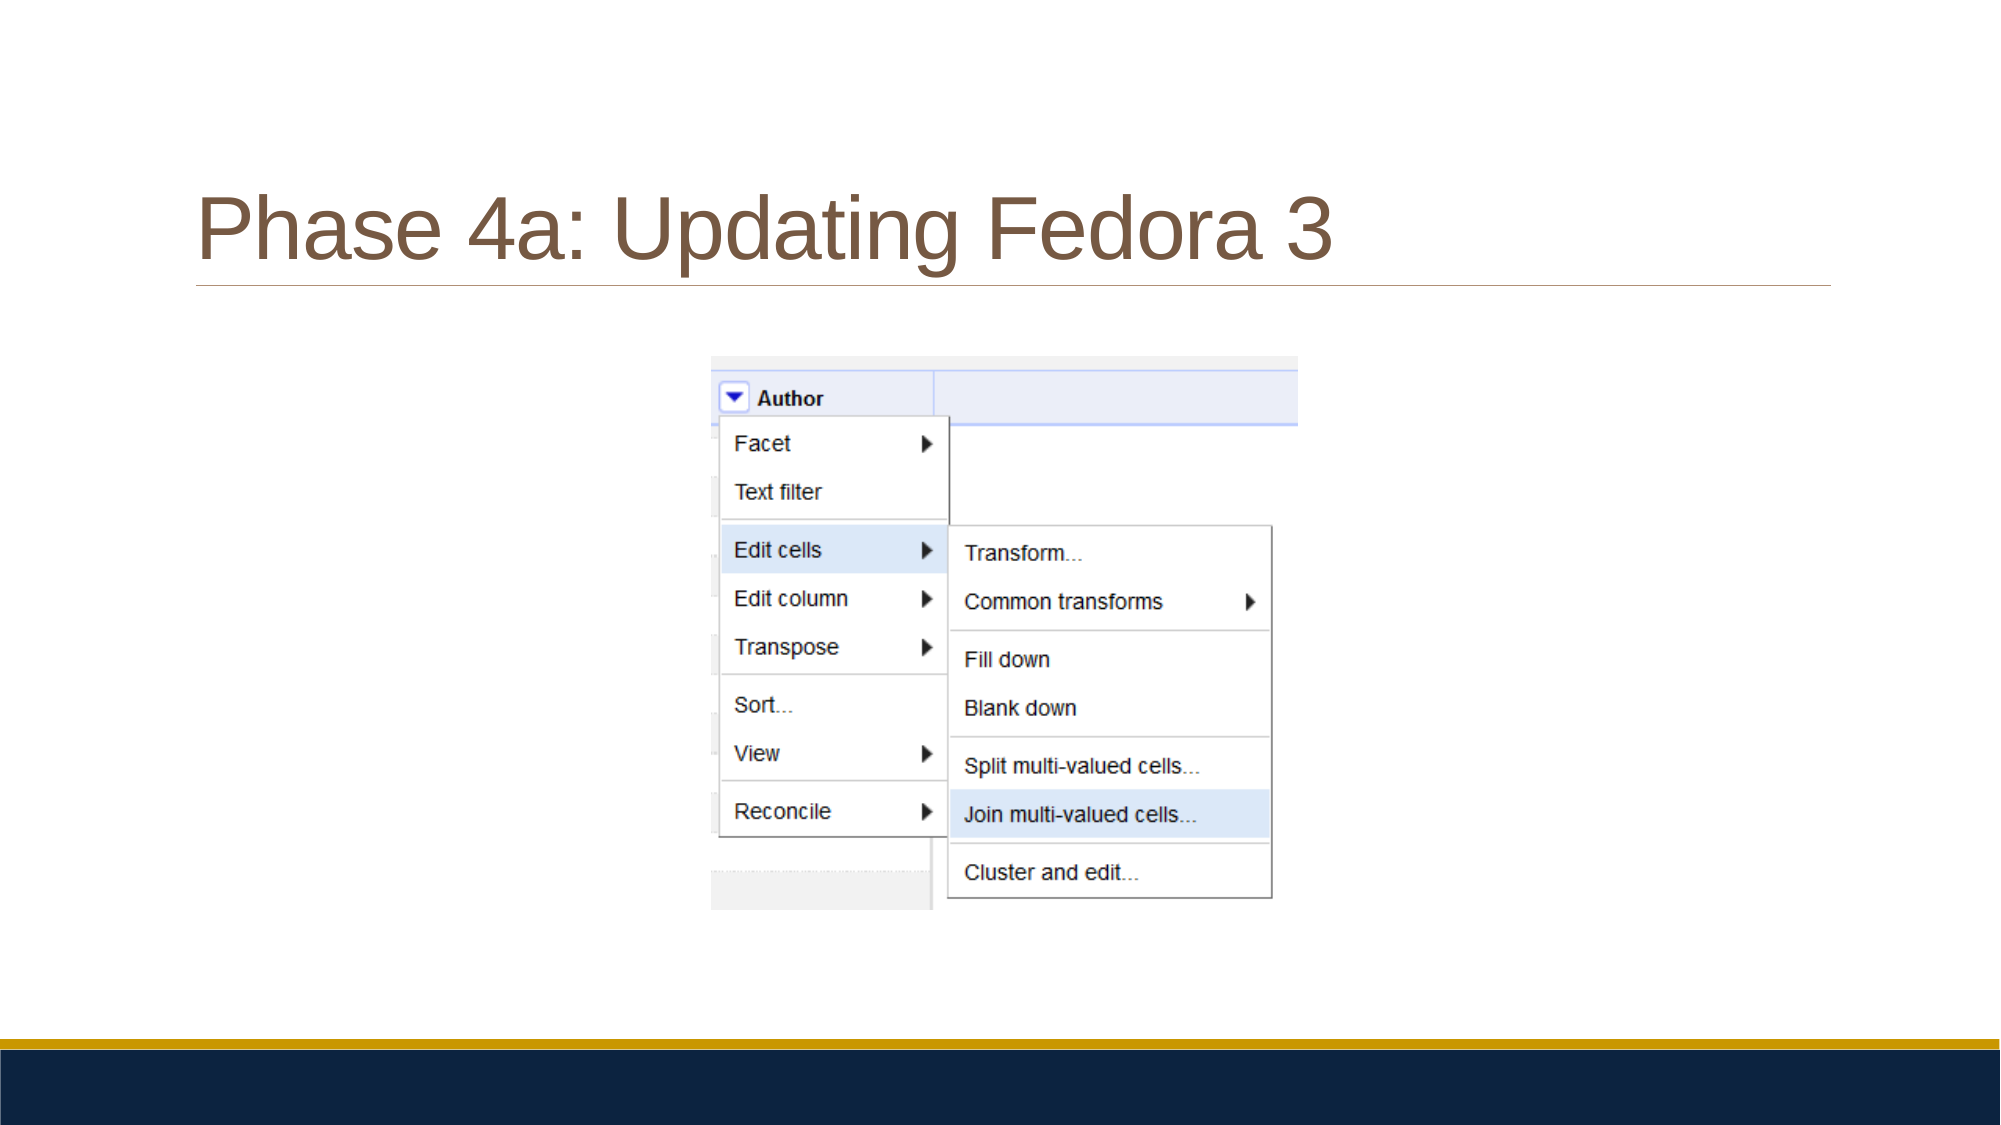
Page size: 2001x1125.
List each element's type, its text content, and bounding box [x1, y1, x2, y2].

title Phase 4a: Updating Fedora 3 [180, 47, 1830, 285]
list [711, 355, 1299, 910]
